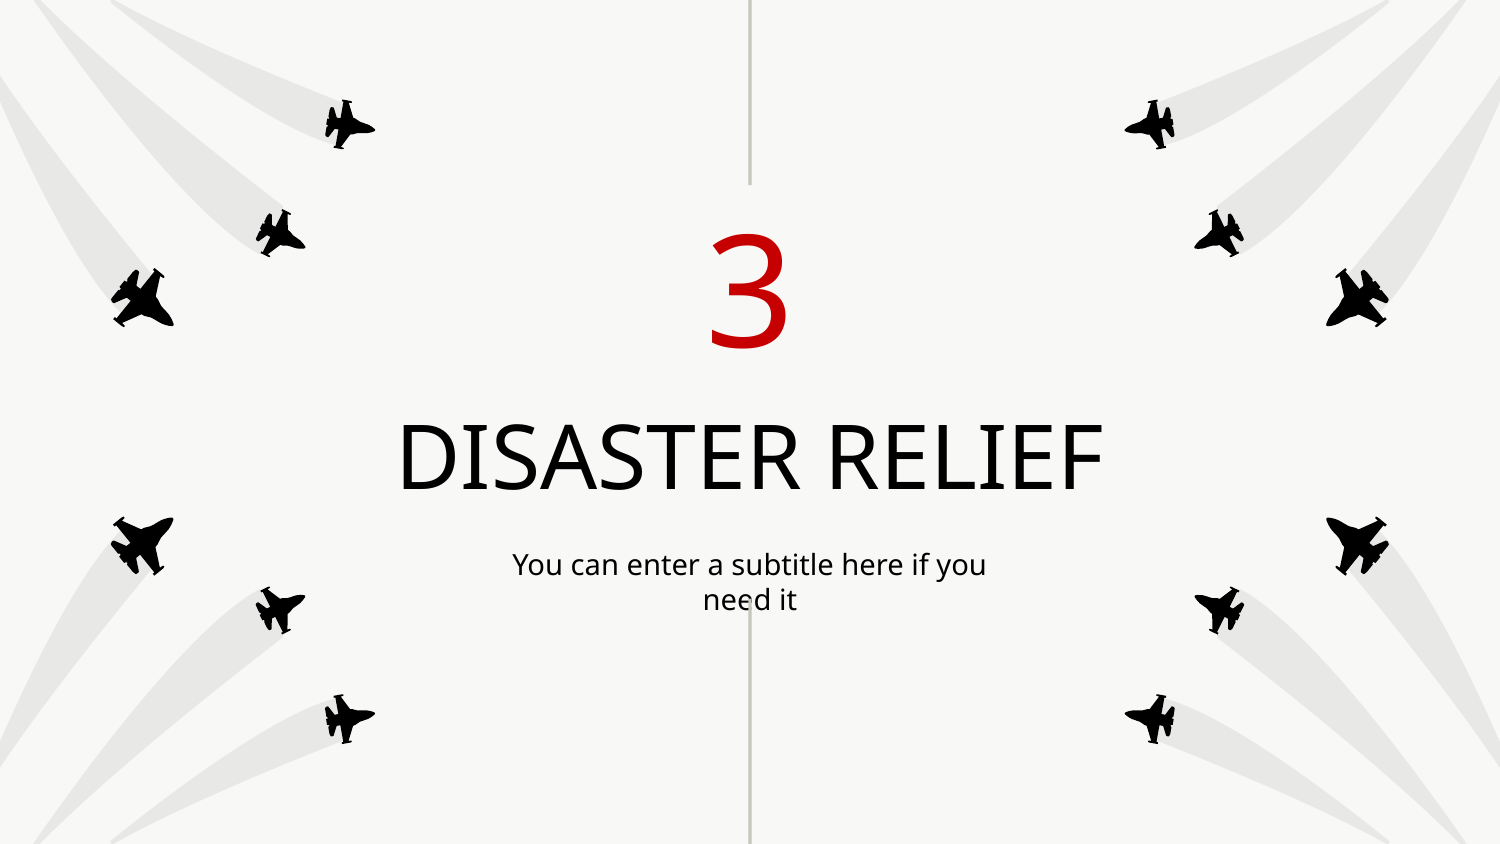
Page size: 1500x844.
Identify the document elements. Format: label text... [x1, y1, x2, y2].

title 3 [668, 185, 832, 386]
subtitle You can enter a subtitle here if you need it [472, 531, 1028, 599]
title DISASTER RELIEF [325, 385, 1175, 521]
